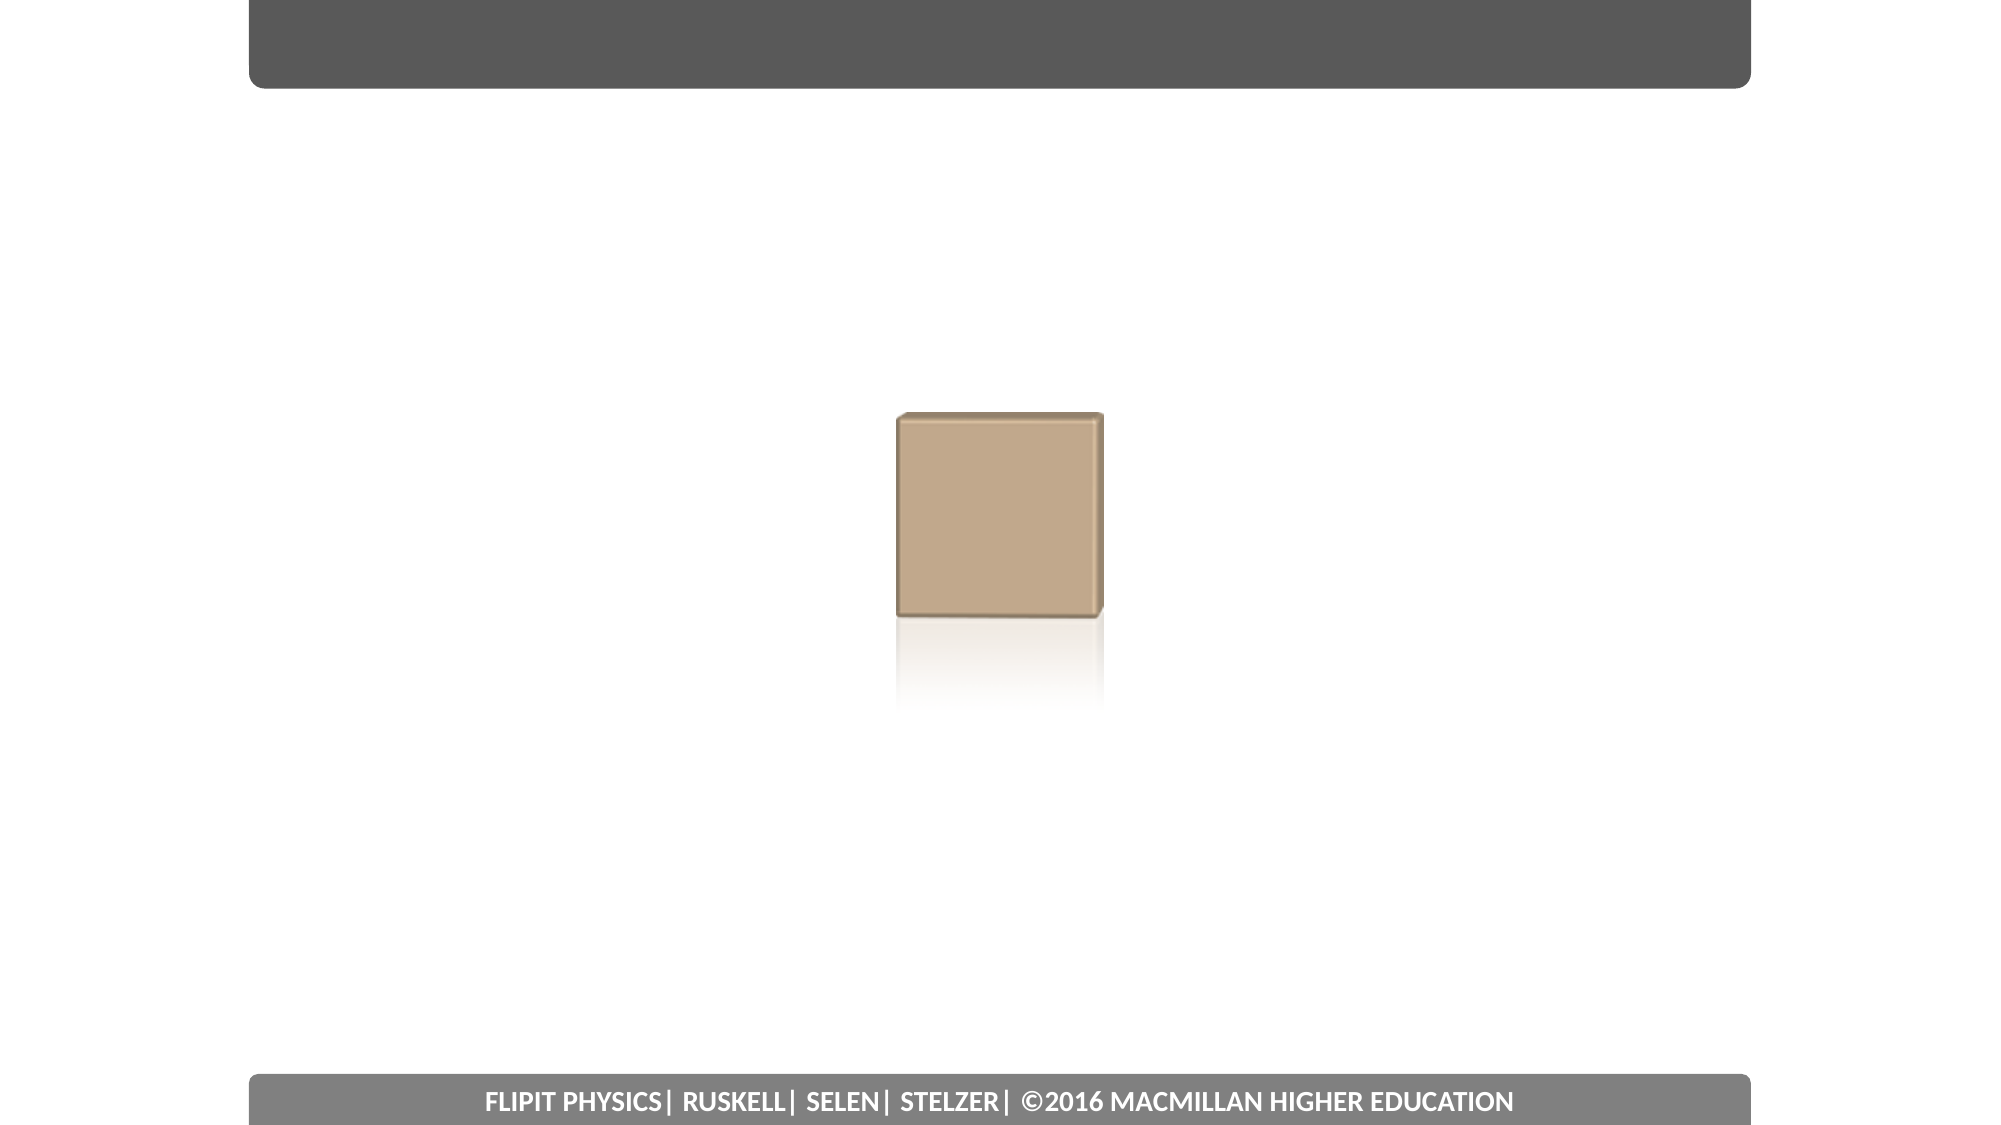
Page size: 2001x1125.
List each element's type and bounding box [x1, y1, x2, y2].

picture [896, 412, 1104, 713]
text_box [248, 0, 1752, 89]
text_box [249, 1074, 1750, 1125]
